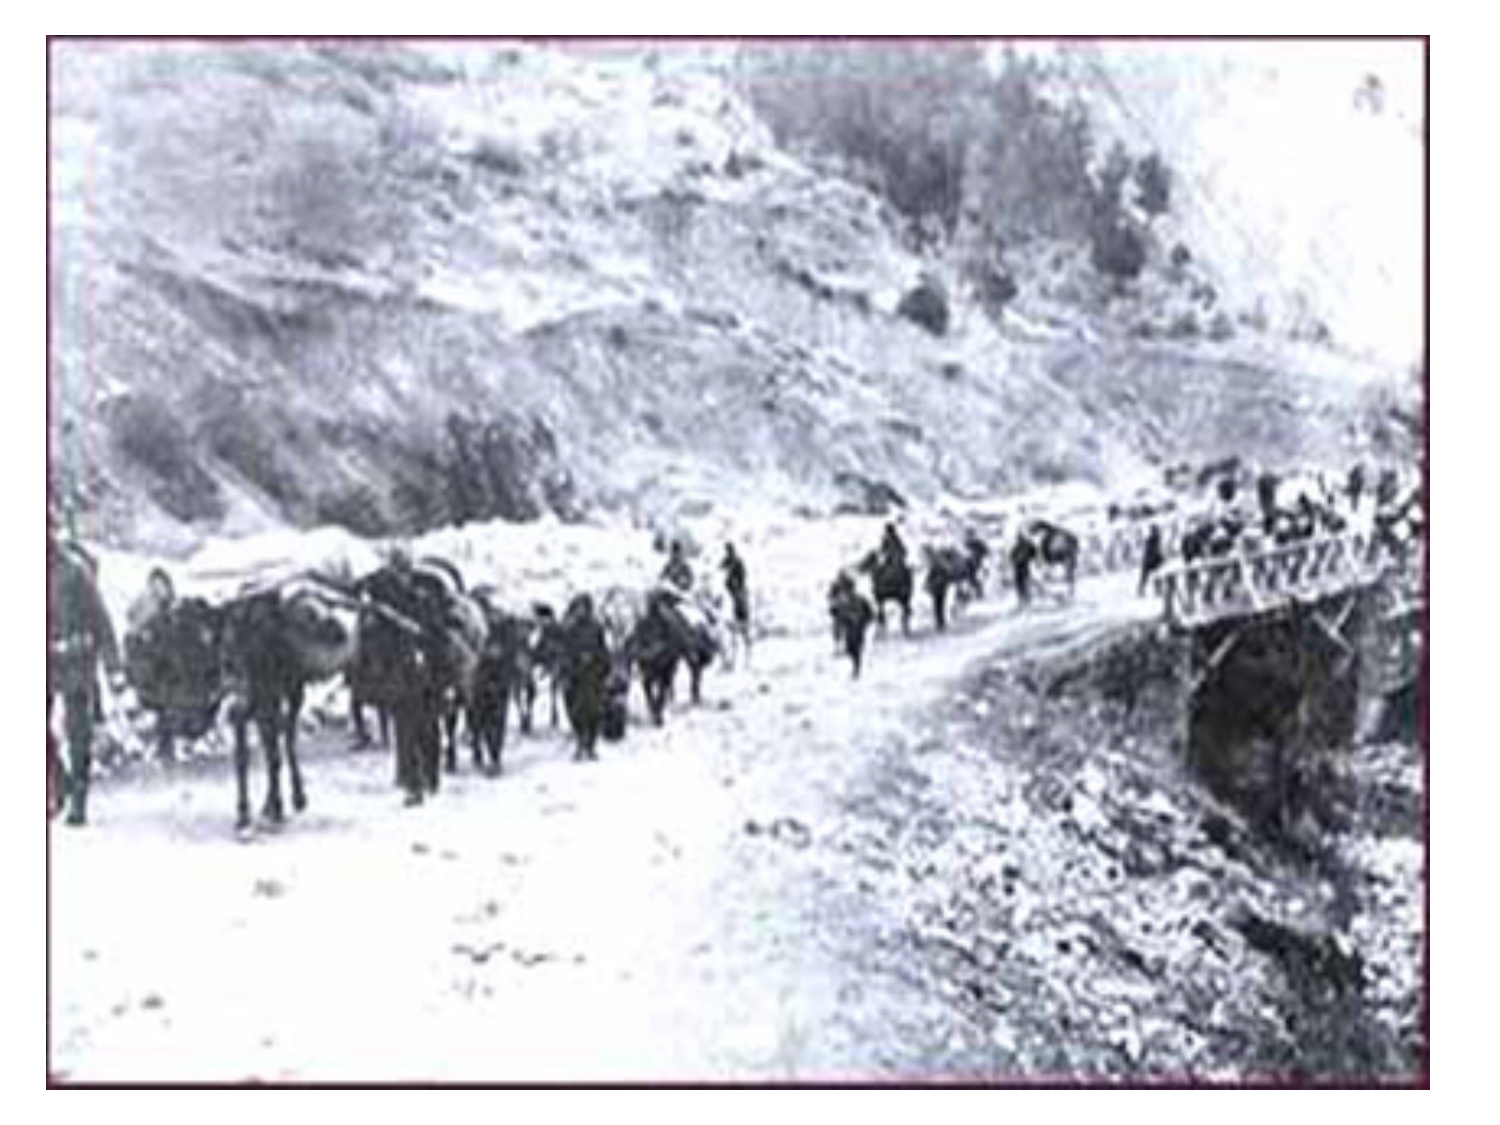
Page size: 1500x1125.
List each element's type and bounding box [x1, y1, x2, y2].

picture [46, 34, 1430, 1091]
